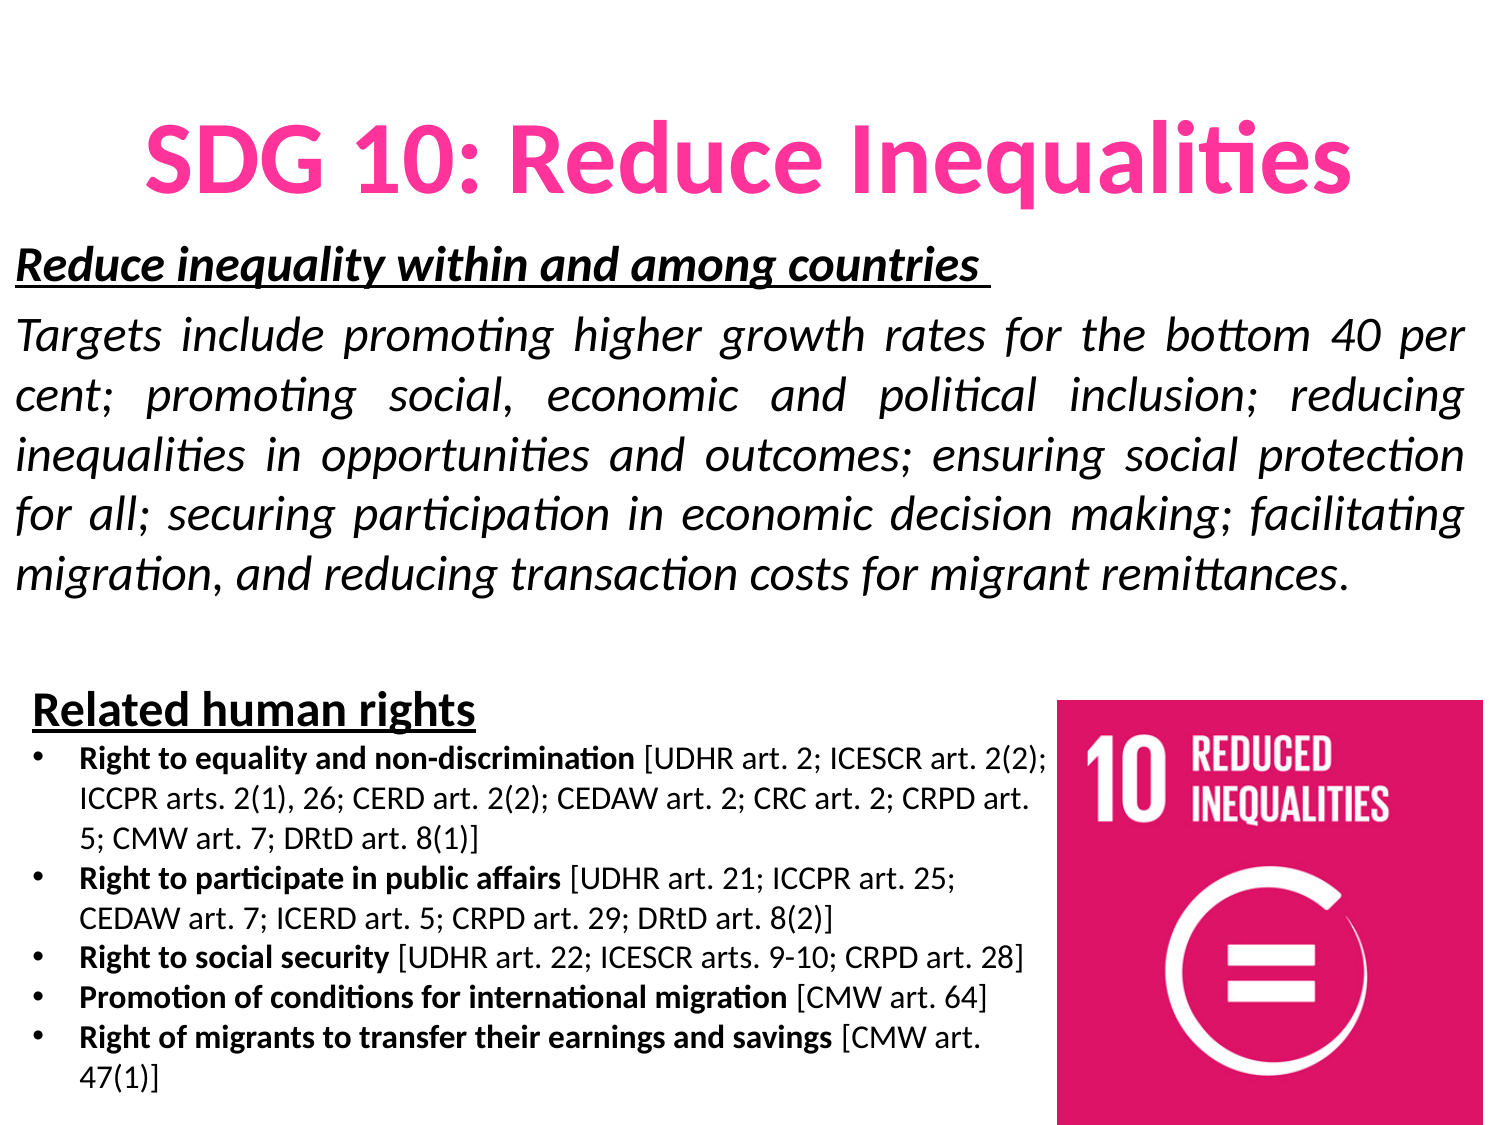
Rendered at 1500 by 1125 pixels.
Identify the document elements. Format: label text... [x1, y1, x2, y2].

picture [1056, 700, 1483, 1125]
subtitle Reduce inequality within and among countries Targets include promoting higher growth rates for the bottom 40 per cent; promoting social, economic and political inclusion; reducing inequalities in opportunities and outcomes; ensuring social protection for all; securing participation in economic decision making; facilitating migration, and reducing transaction costs for migrant remittances. [0, 223, 1483, 673]
text_box Related human rights Right to equality and non-discrimination [UDHR art. 2; ICESCR art. 2(2); ICCPR arts. 2(1), 26; CERD art. 2(2); CEDAW art. 2; CRC art. 2; CRPD art. 5; CMW art. 7; DRtD art. 8(1)] Right to participate in public affairs [UDHR art. 21; ICCPR art. 25; CEDAW art. 7; ICERD art. 5; CRPD art. 29; DRtD art. 8(2)] Right to social security [UDHR art. 22; ICESCR arts. 9-10; CRPD art. 28] Promotion of conditions for international migration [CMW art. 64] Right of migrants to transfer their earnings and savings [CMW art. 47(1)] [17, 668, 1075, 1103]
title SDG 10: Reduce Inequalities [0, 30, 1500, 273]
